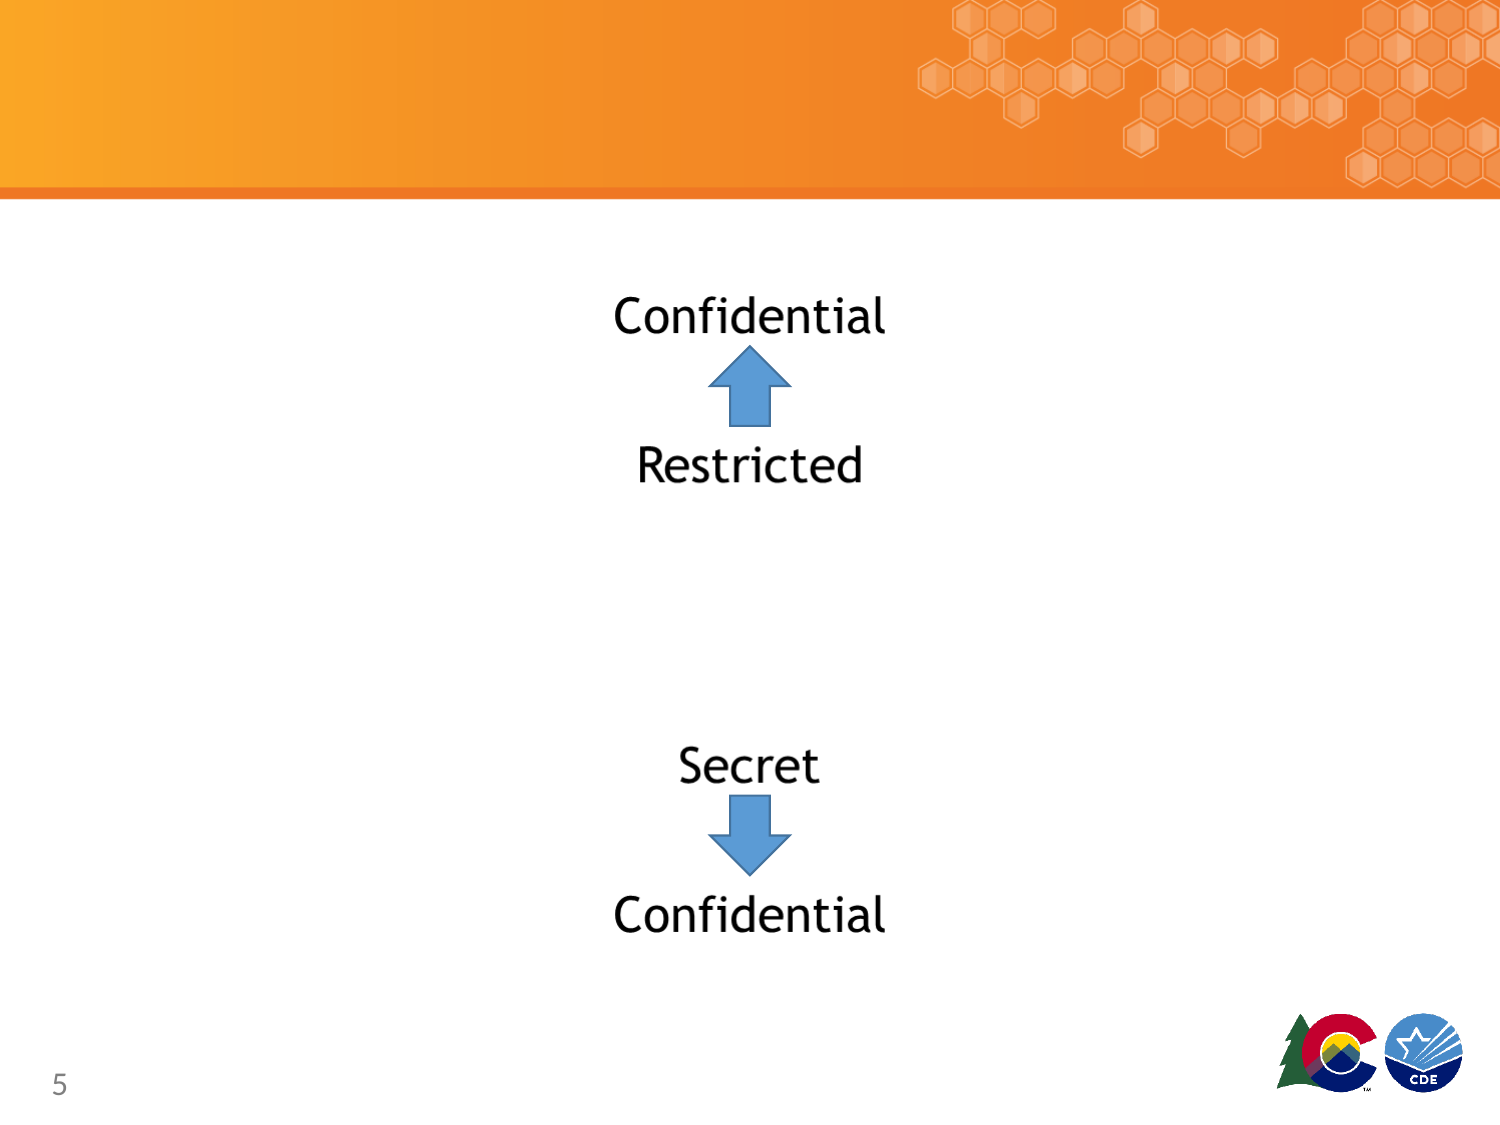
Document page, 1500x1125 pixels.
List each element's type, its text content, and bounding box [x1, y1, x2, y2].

picture [0, 0, 1500, 200]
picture [1275, 1012, 1463, 1093]
slide_number 5 [36, 1054, 375, 1115]
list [583, 269, 917, 973]
